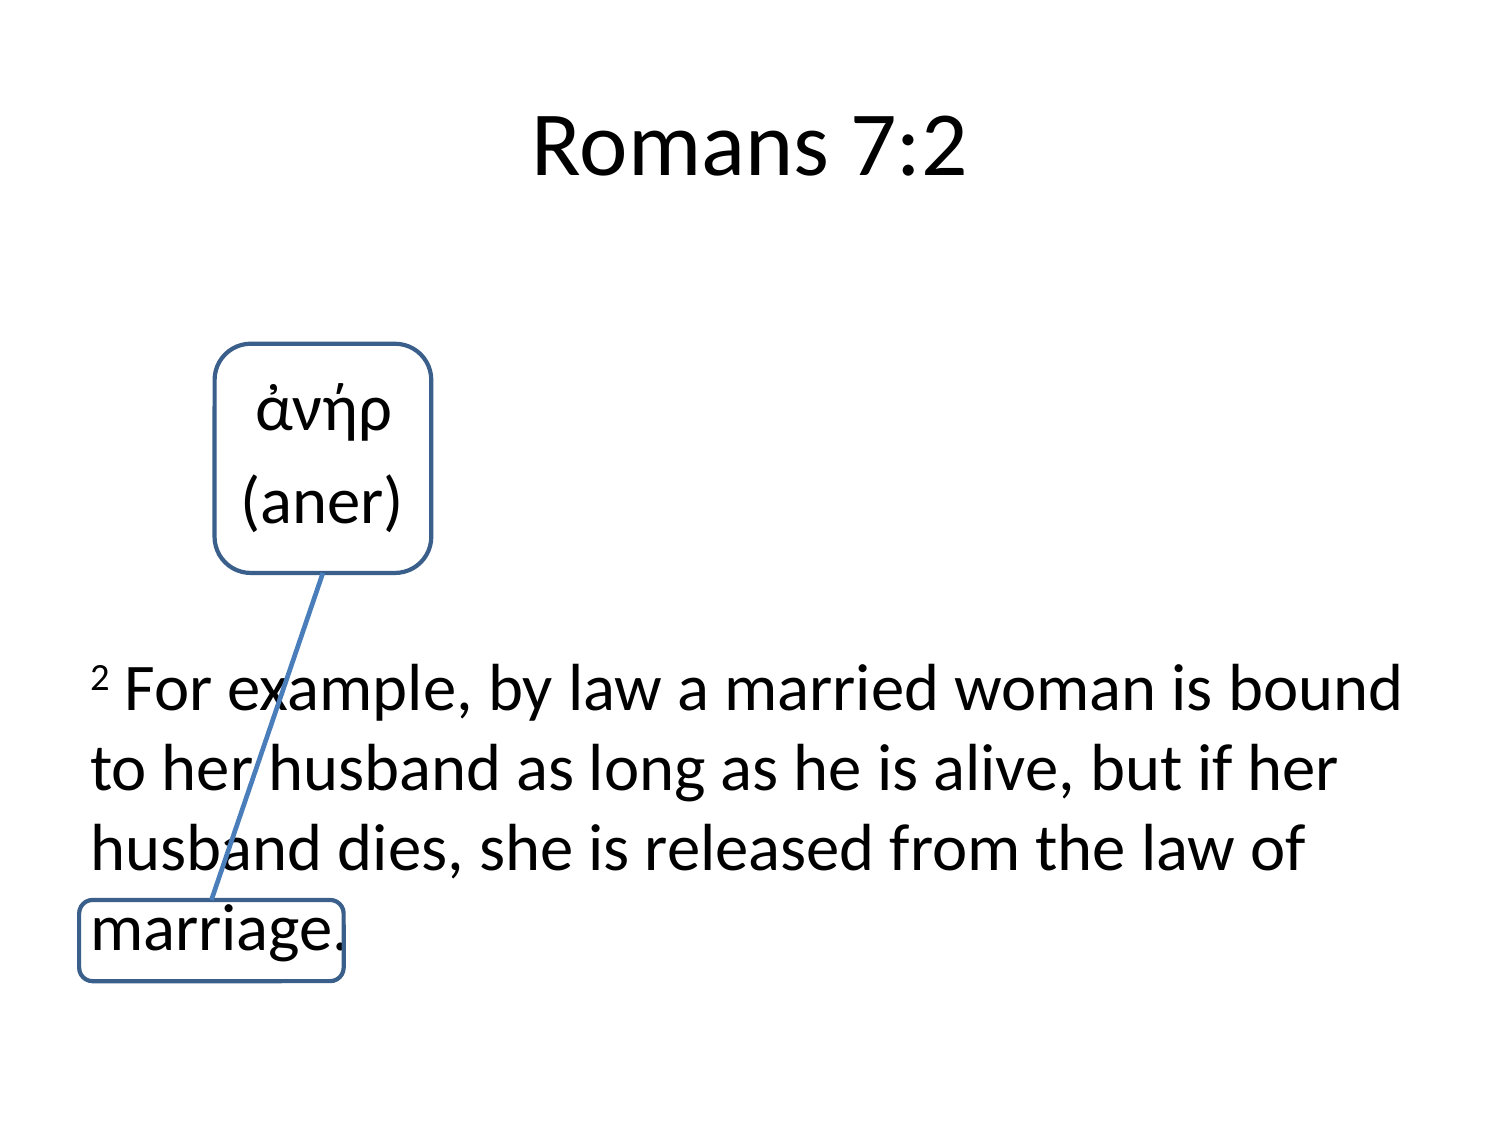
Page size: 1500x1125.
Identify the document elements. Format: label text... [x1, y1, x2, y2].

list ἀνήρ (aner) 2 For example, by law a married woman is bound to her husband as long as he is alive, but if her husband dies, she is released from the law of marriage. [75, 262, 1425, 1005]
title Romans 7:2 [75, 45, 1425, 233]
text_box [77, 897, 346, 984]
text_box [212, 341, 434, 576]
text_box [211, 572, 324, 901]
